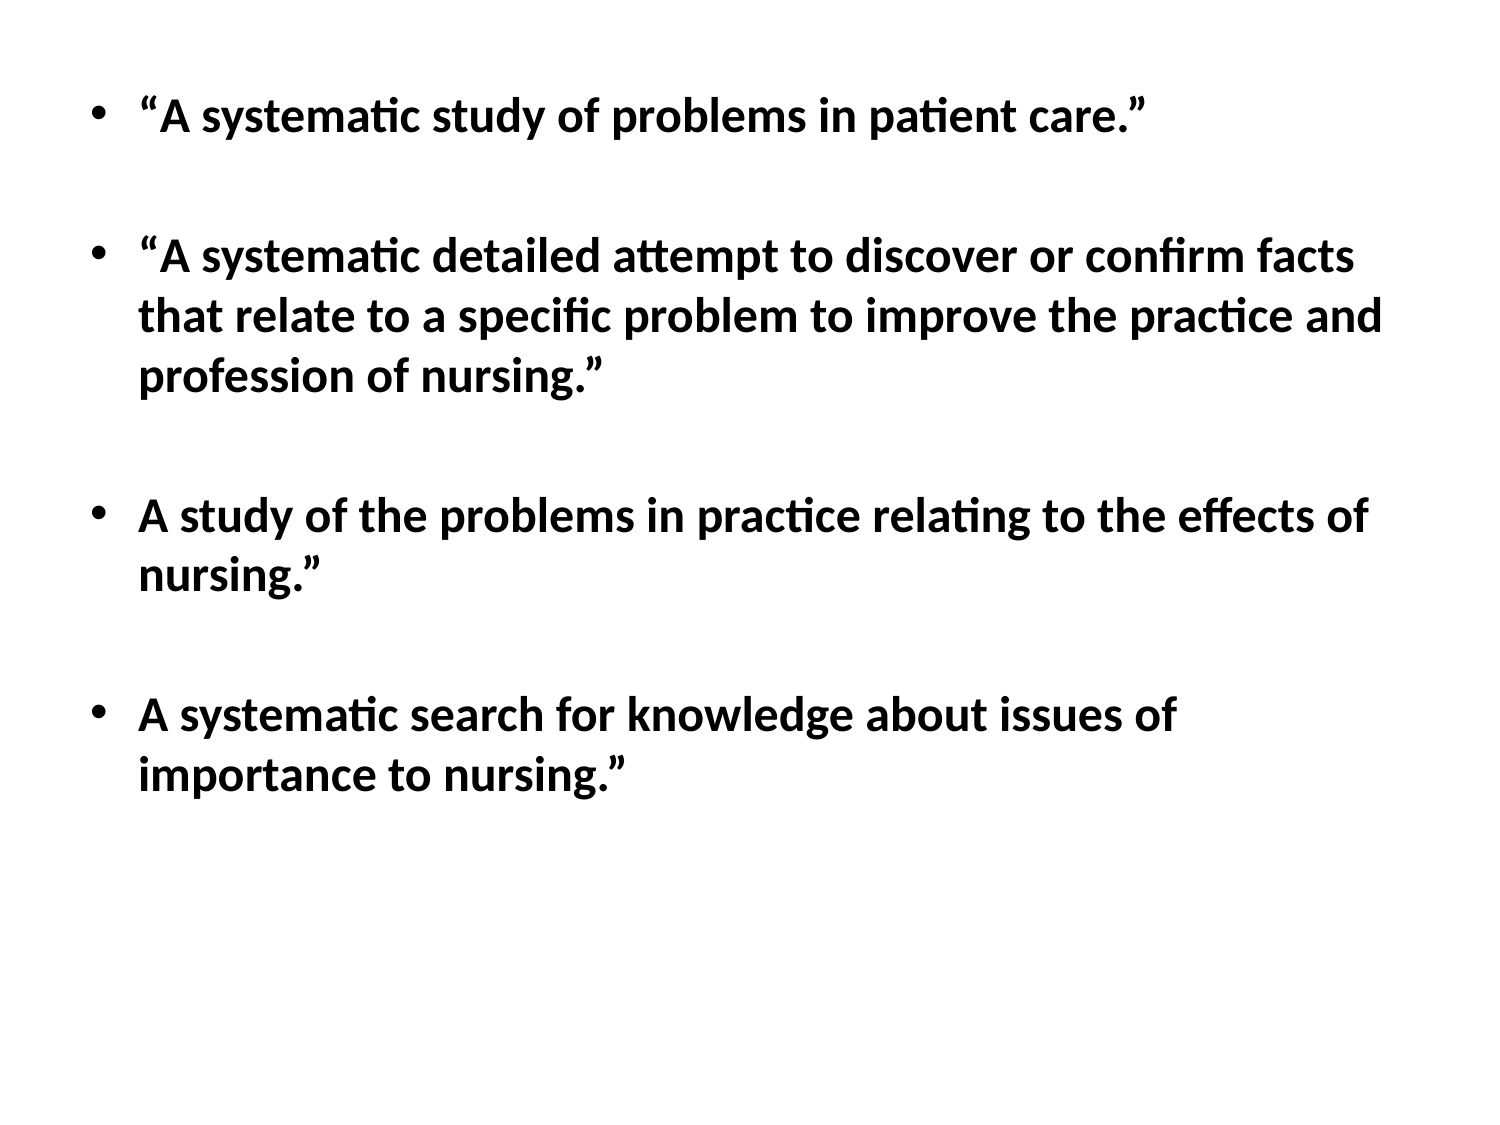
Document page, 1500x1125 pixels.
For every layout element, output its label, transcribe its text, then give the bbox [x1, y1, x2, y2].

list “A systematic study of problems in patient care.” “A systematic detailed attempt to discover or confirm facts that relate to a specific problem to improve the practice and profession of nursing.” A study of the problems in practice relating to the effects of nursing.” A systematic search for knowledge about issues of importance to nursing.” [75, 75, 1425, 818]
